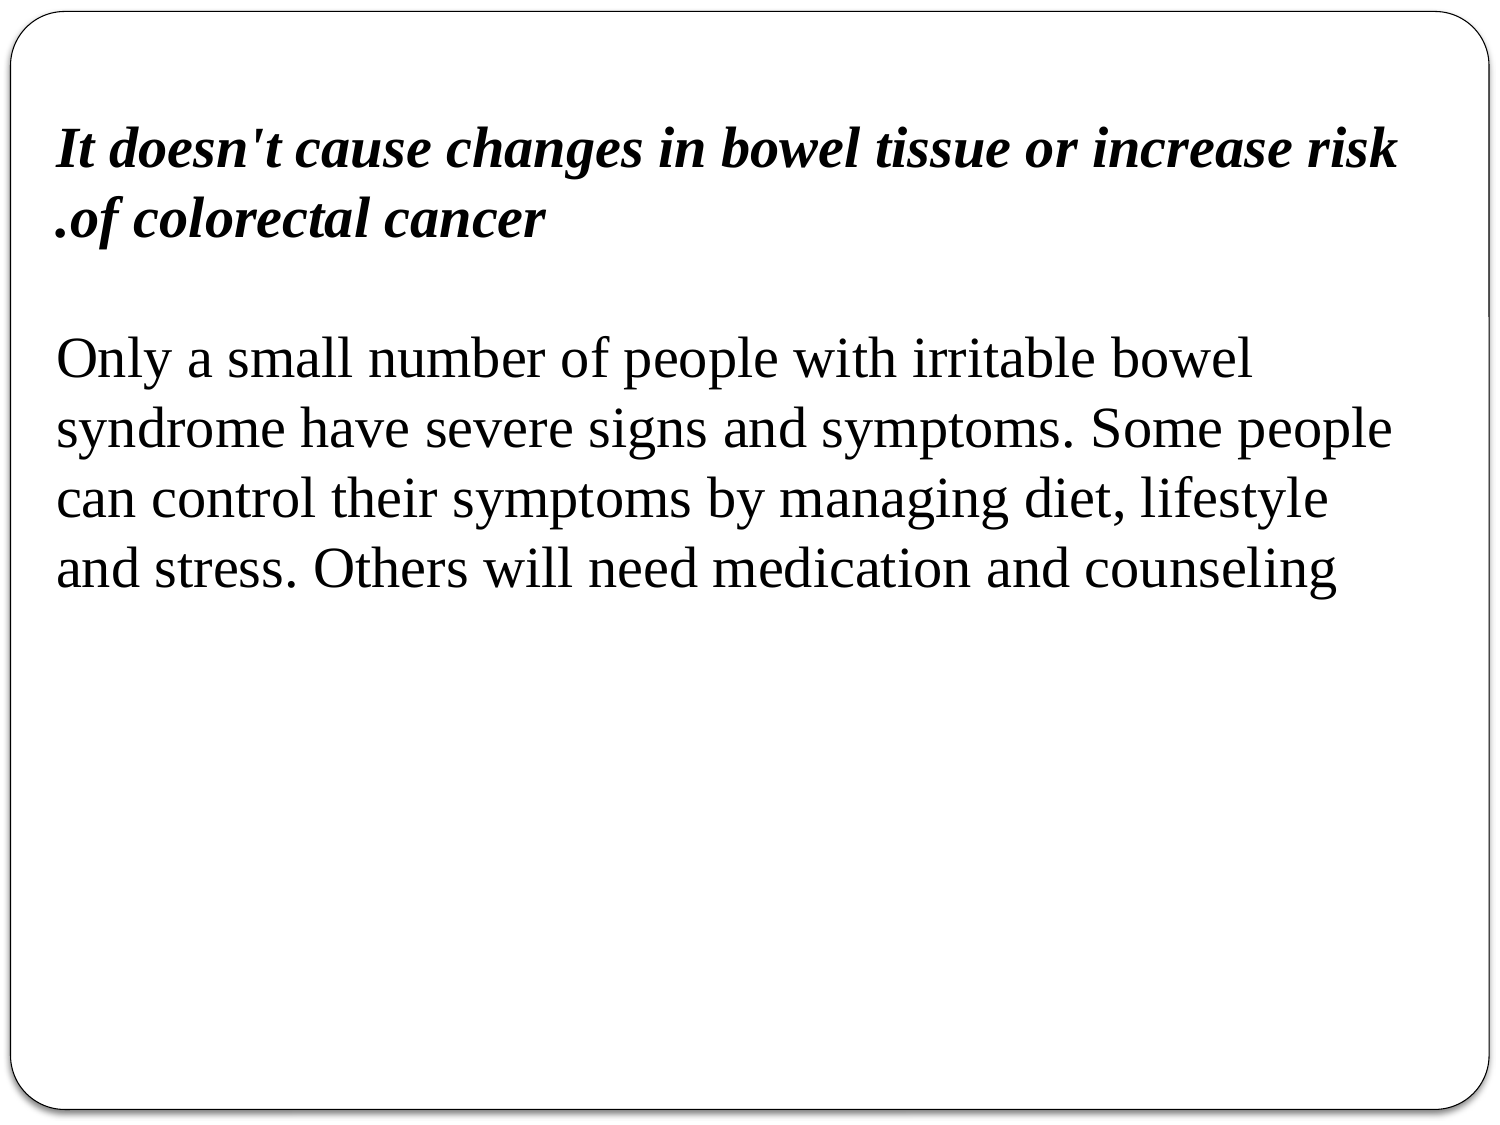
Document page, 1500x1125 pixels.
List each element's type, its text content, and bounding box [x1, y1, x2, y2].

text_box It doesn't cause changes in bowel tissue or increase risk of colorectal cancer. Only a small number of people with irritable bowel syndrome have severe signs and symptoms. Some people can control their symptoms by managing diet, lifestyle and stress. Others will need medication and counseling [41, 101, 1436, 607]
